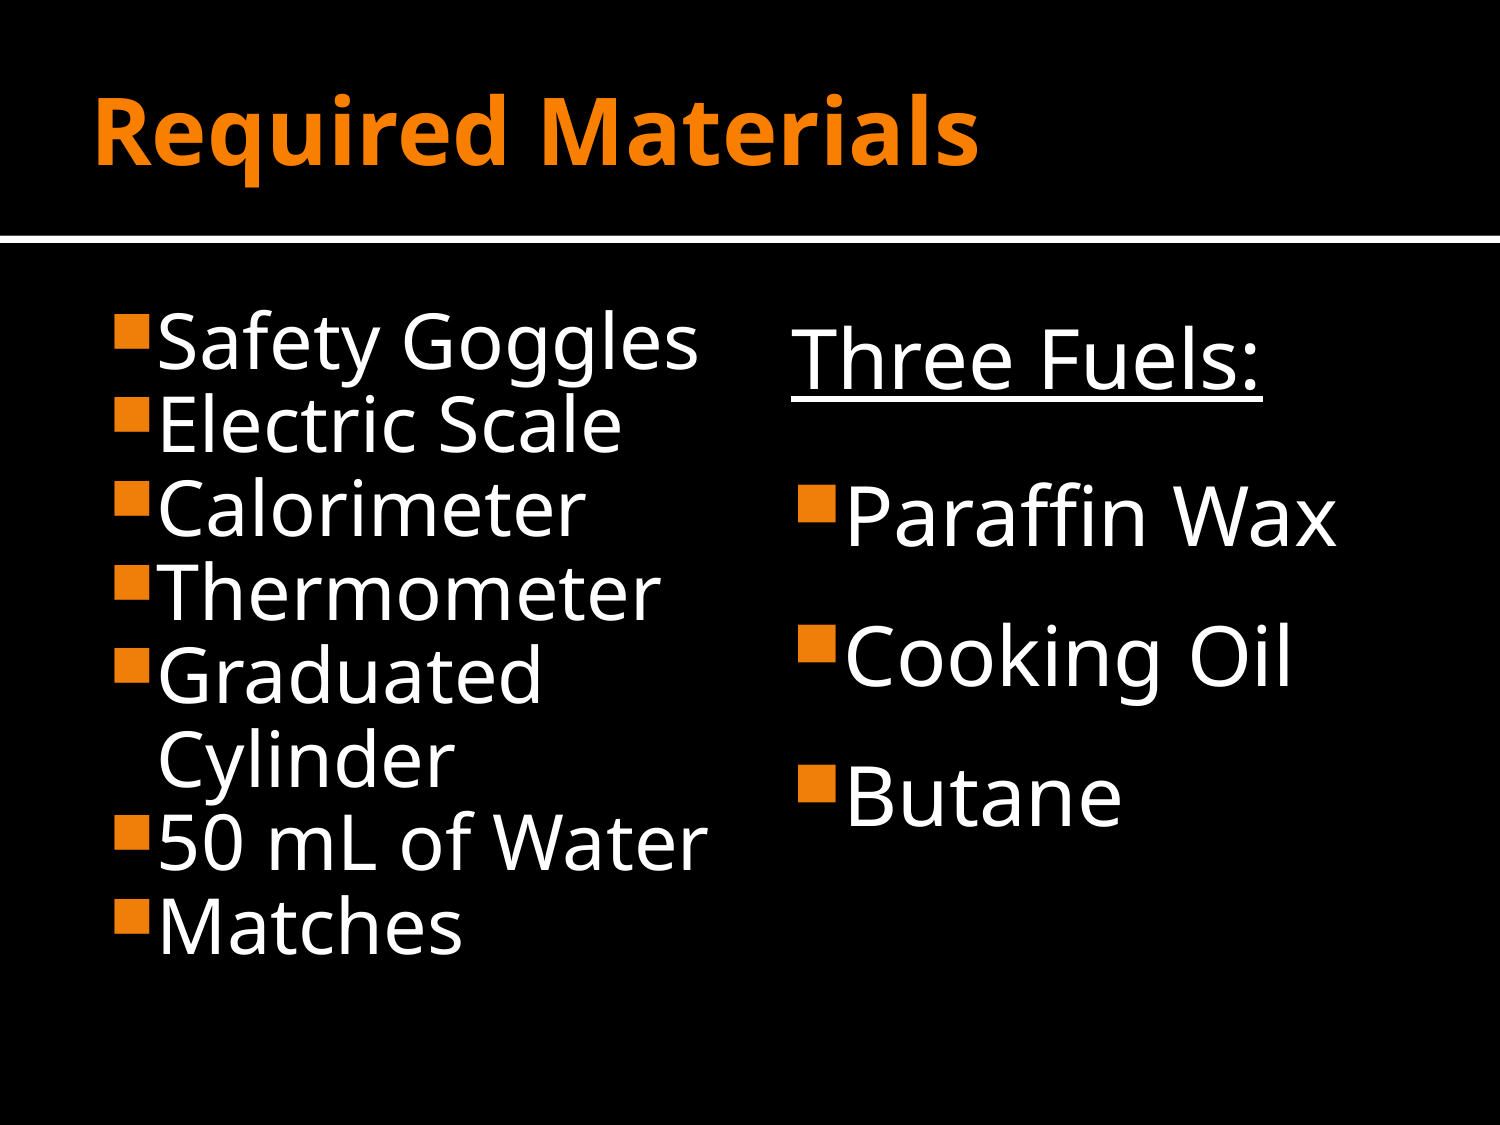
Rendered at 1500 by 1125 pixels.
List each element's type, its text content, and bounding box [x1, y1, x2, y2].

list Safety Goggles Electric Scale Calorimeter Thermometer Graduated Cylinder 50 mL of Water Matches [74, 287, 738, 1088]
list Three Fuels: Paraffin Wax Cooking Oil Butane [762, 290, 1426, 1050]
title Required Materials [75, 24, 1425, 231]
